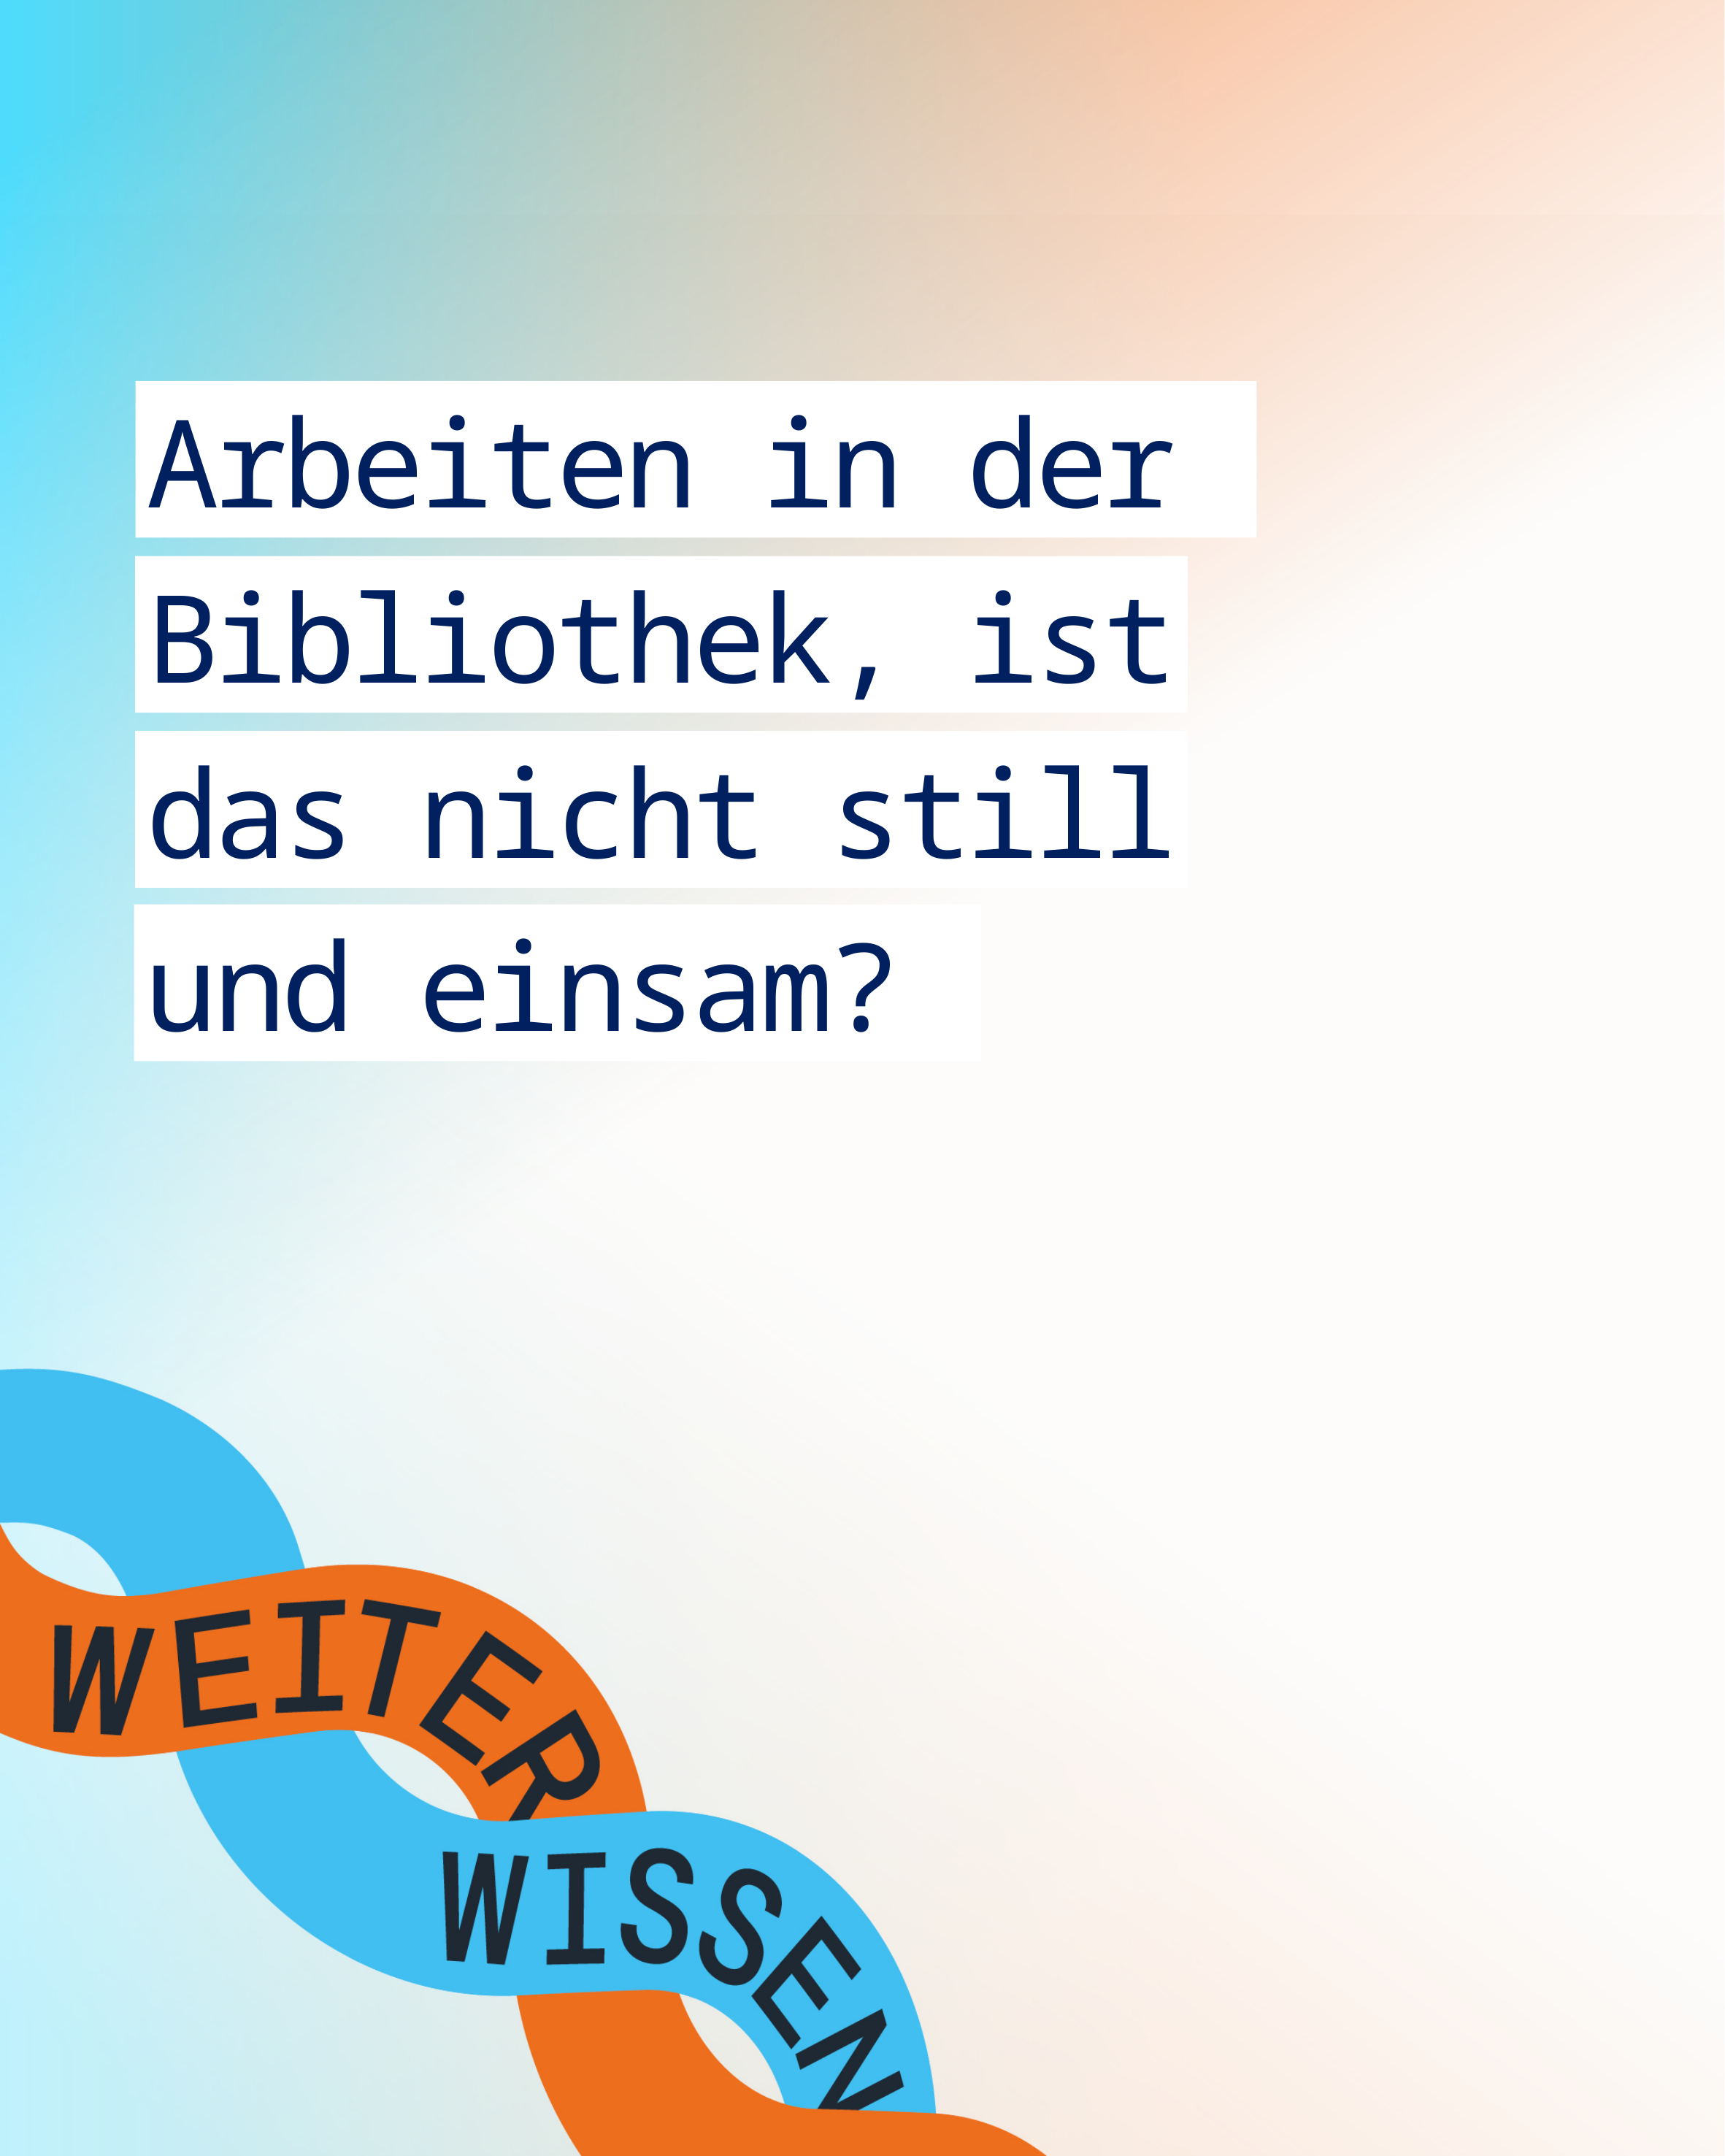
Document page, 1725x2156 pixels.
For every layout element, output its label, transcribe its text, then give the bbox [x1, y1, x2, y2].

picture [0, 0, 1725, 2156]
text_box und einsam? [134, 904, 982, 1062]
text_box Arbeiten in der [135, 380, 1257, 538]
text_box das nicht still [135, 731, 1188, 888]
text_box Bibliothek, ist [135, 556, 1188, 713]
